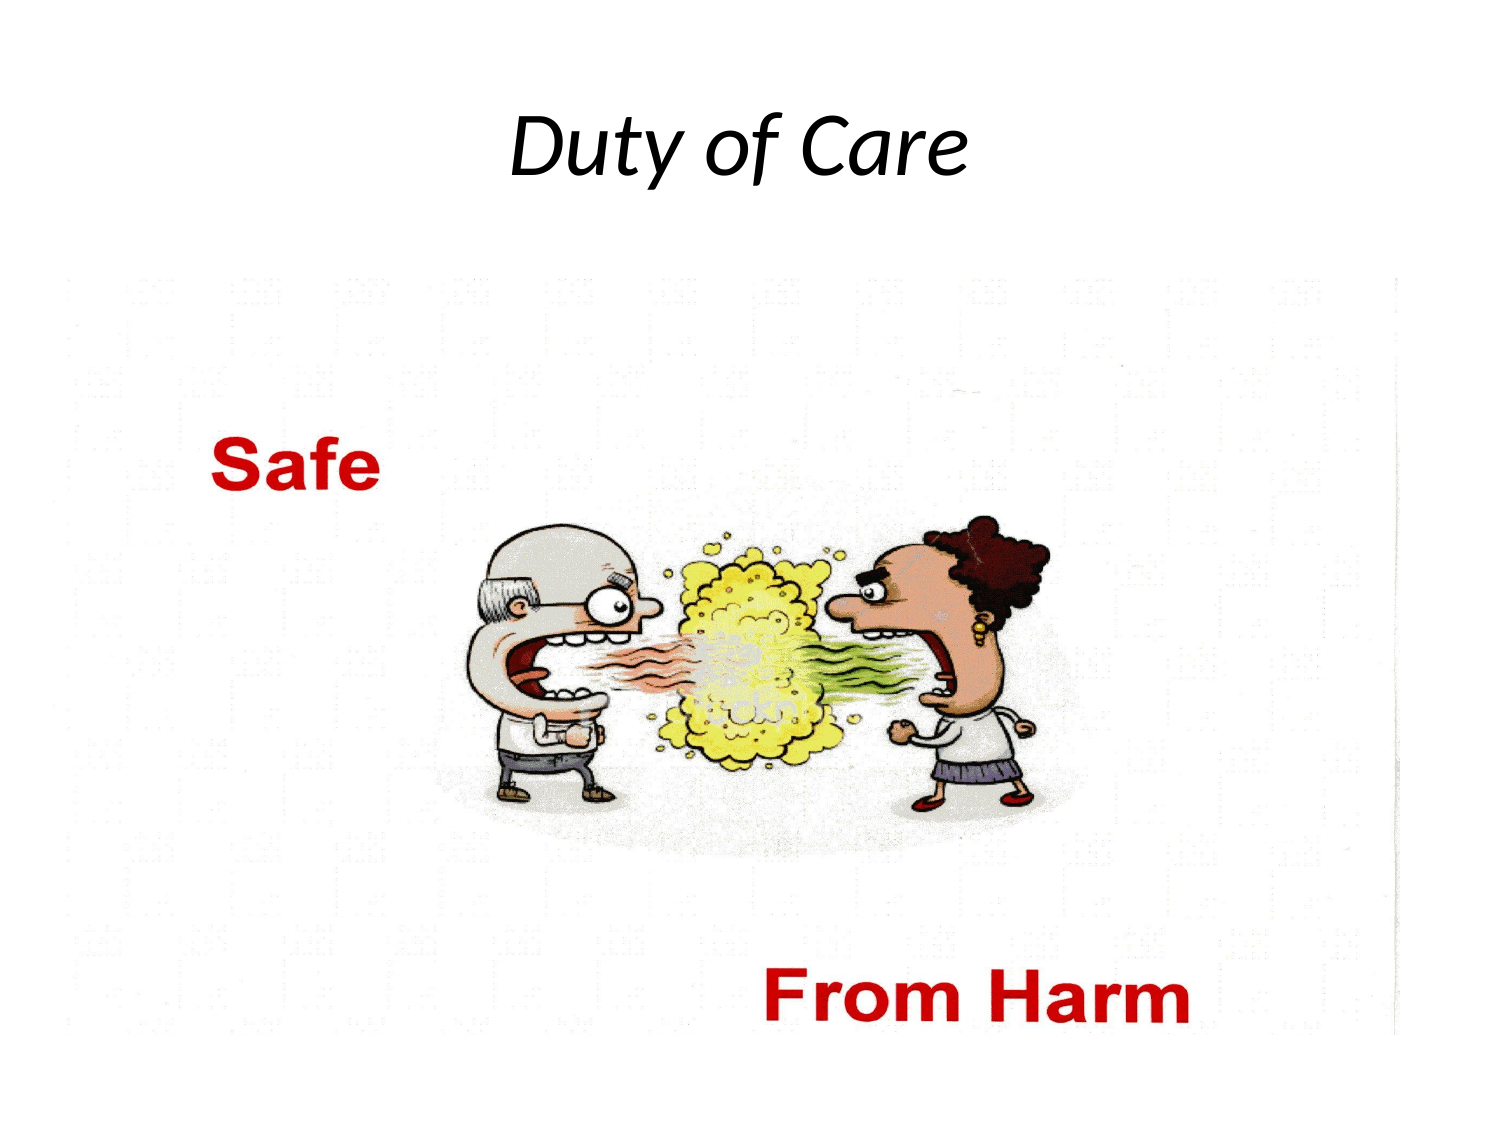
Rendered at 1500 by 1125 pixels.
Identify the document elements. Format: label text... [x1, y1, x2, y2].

picture [52, 278, 1400, 1036]
title Duty of Care [75, 45, 1425, 233]
list BOS, Institute of Teachers, Catholic Education office, Department of Education and Training [75, 262, 1425, 1005]
